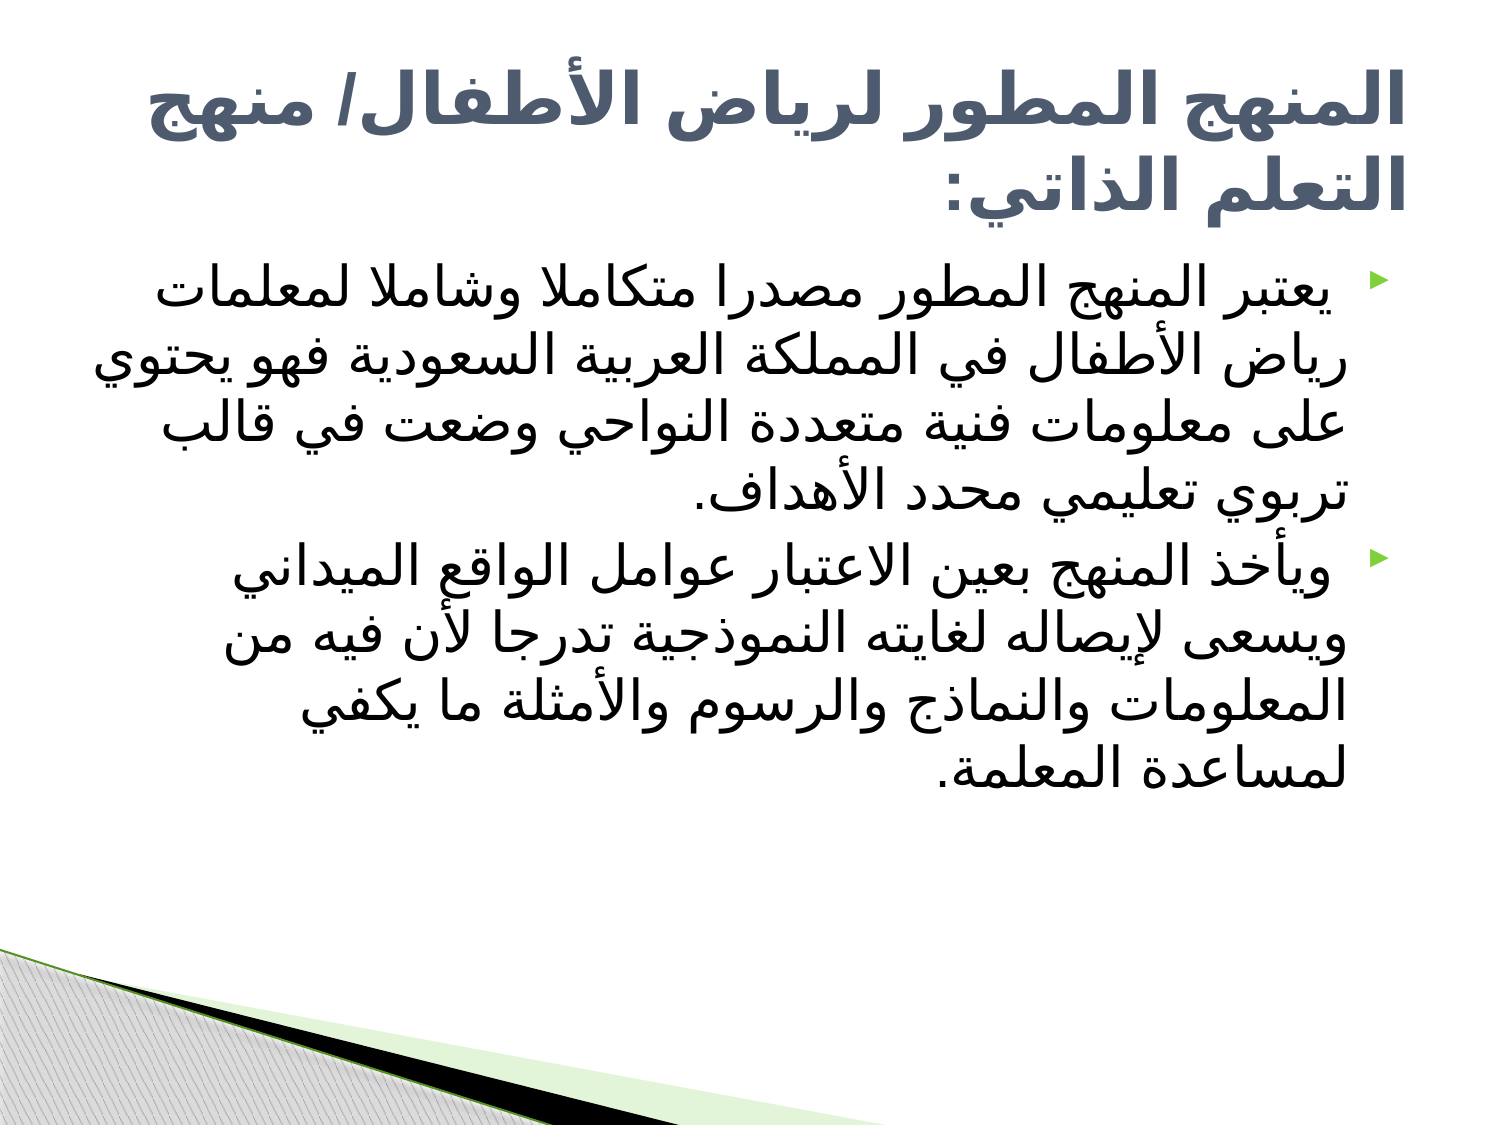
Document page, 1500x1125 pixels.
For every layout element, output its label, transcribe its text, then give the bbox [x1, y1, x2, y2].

title المنهج المطور لرياض الأطفال/ منهج التعلم الذاتي: [75, 45, 1425, 233]
list يعتبر المنهج المطور مصدرا متكاملا وشاملا لمعلمات رياض الأطفال في المملكة العربية السعودية فهو يحتوي على معلومات فنية متعددة النواحي وضعت في قالب تربوي تعليمي محدد الأهداف. ويأخذ المنهج بعين الاعتبار عوامل الواقع الميداني ويسعى لإيصاله لغايته النموذجية تدرجا لأن فيه من المعلومات والنماذج والرسوم والأمثلة ما يكفي لمساعدة المعلمة. [74, 242, 1426, 986]
